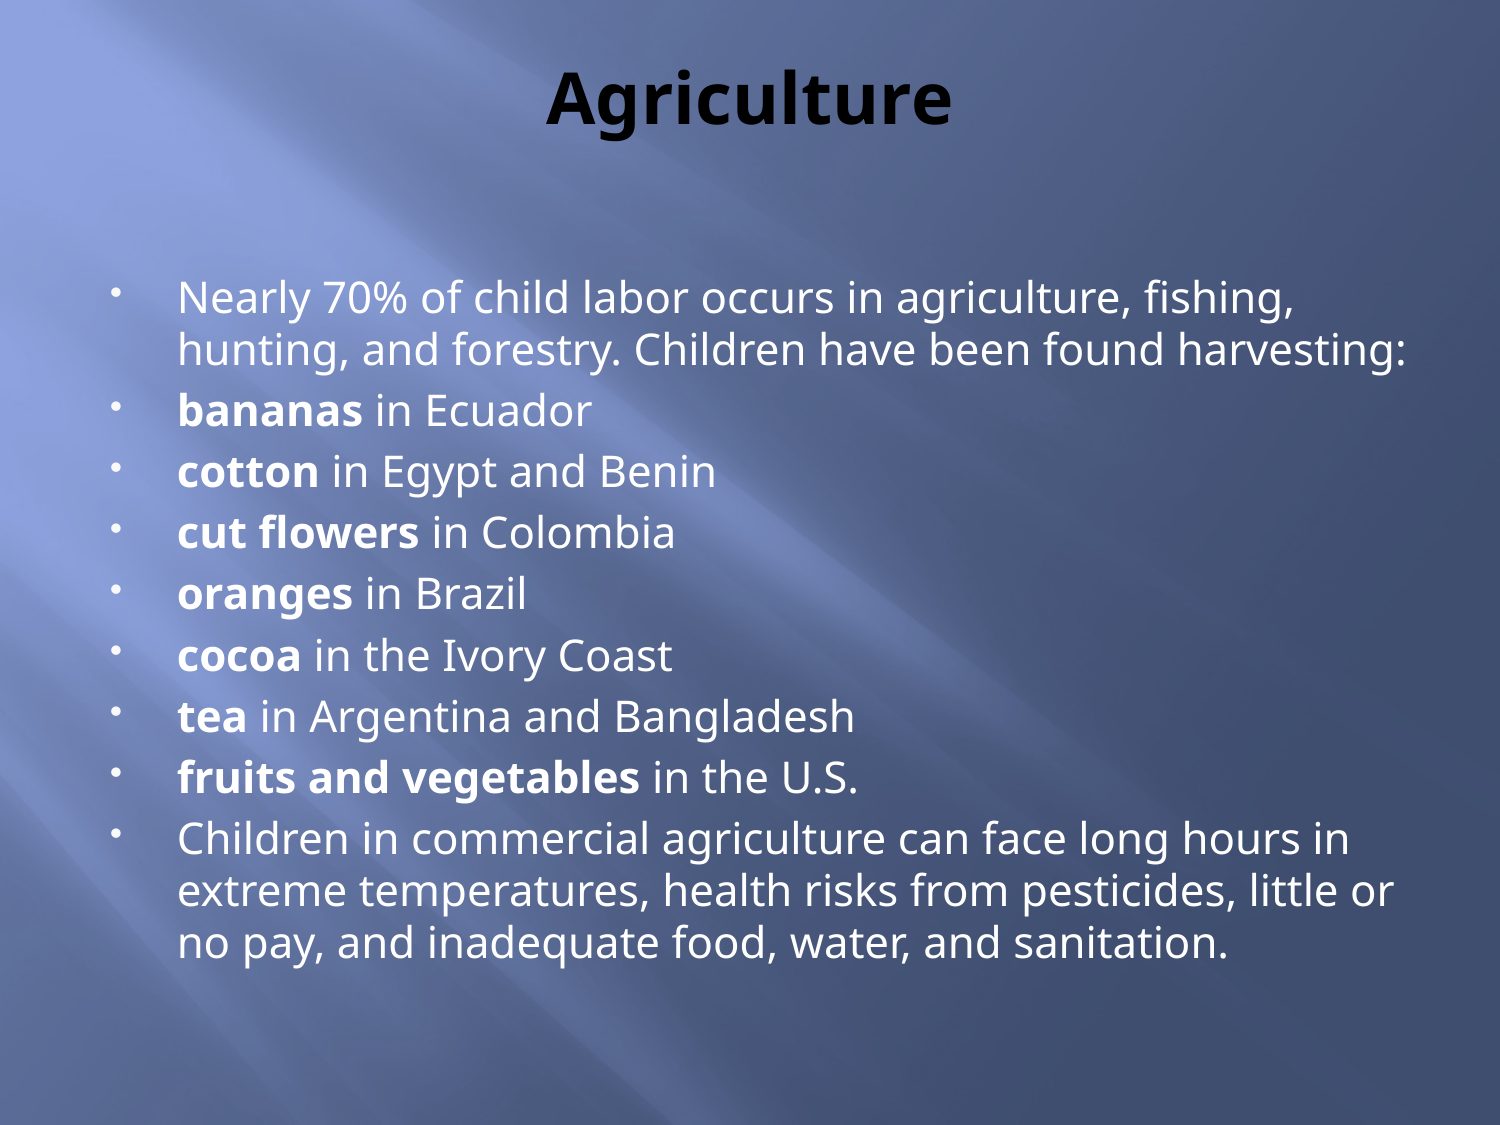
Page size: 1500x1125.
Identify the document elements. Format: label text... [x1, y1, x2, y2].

list Nearly 70% of child labor occurs in agriculture, fishing, hunting, and forestry. Children have been found harvesting: bananas in Ecuador cotton in Egypt and Benin cut flowers in Colombia oranges in Brazil cocoa in the Ivory Coast tea in Argentina and Bangladesh fruits and vegetables in the U.S. Children in commercial agriculture can face long hours in extreme temperatures, health risks from pesticides, little or no pay, and inadequate food, water, and sanitation. [75, 262, 1425, 1035]
title Agriculture [75, 45, 1425, 233]
